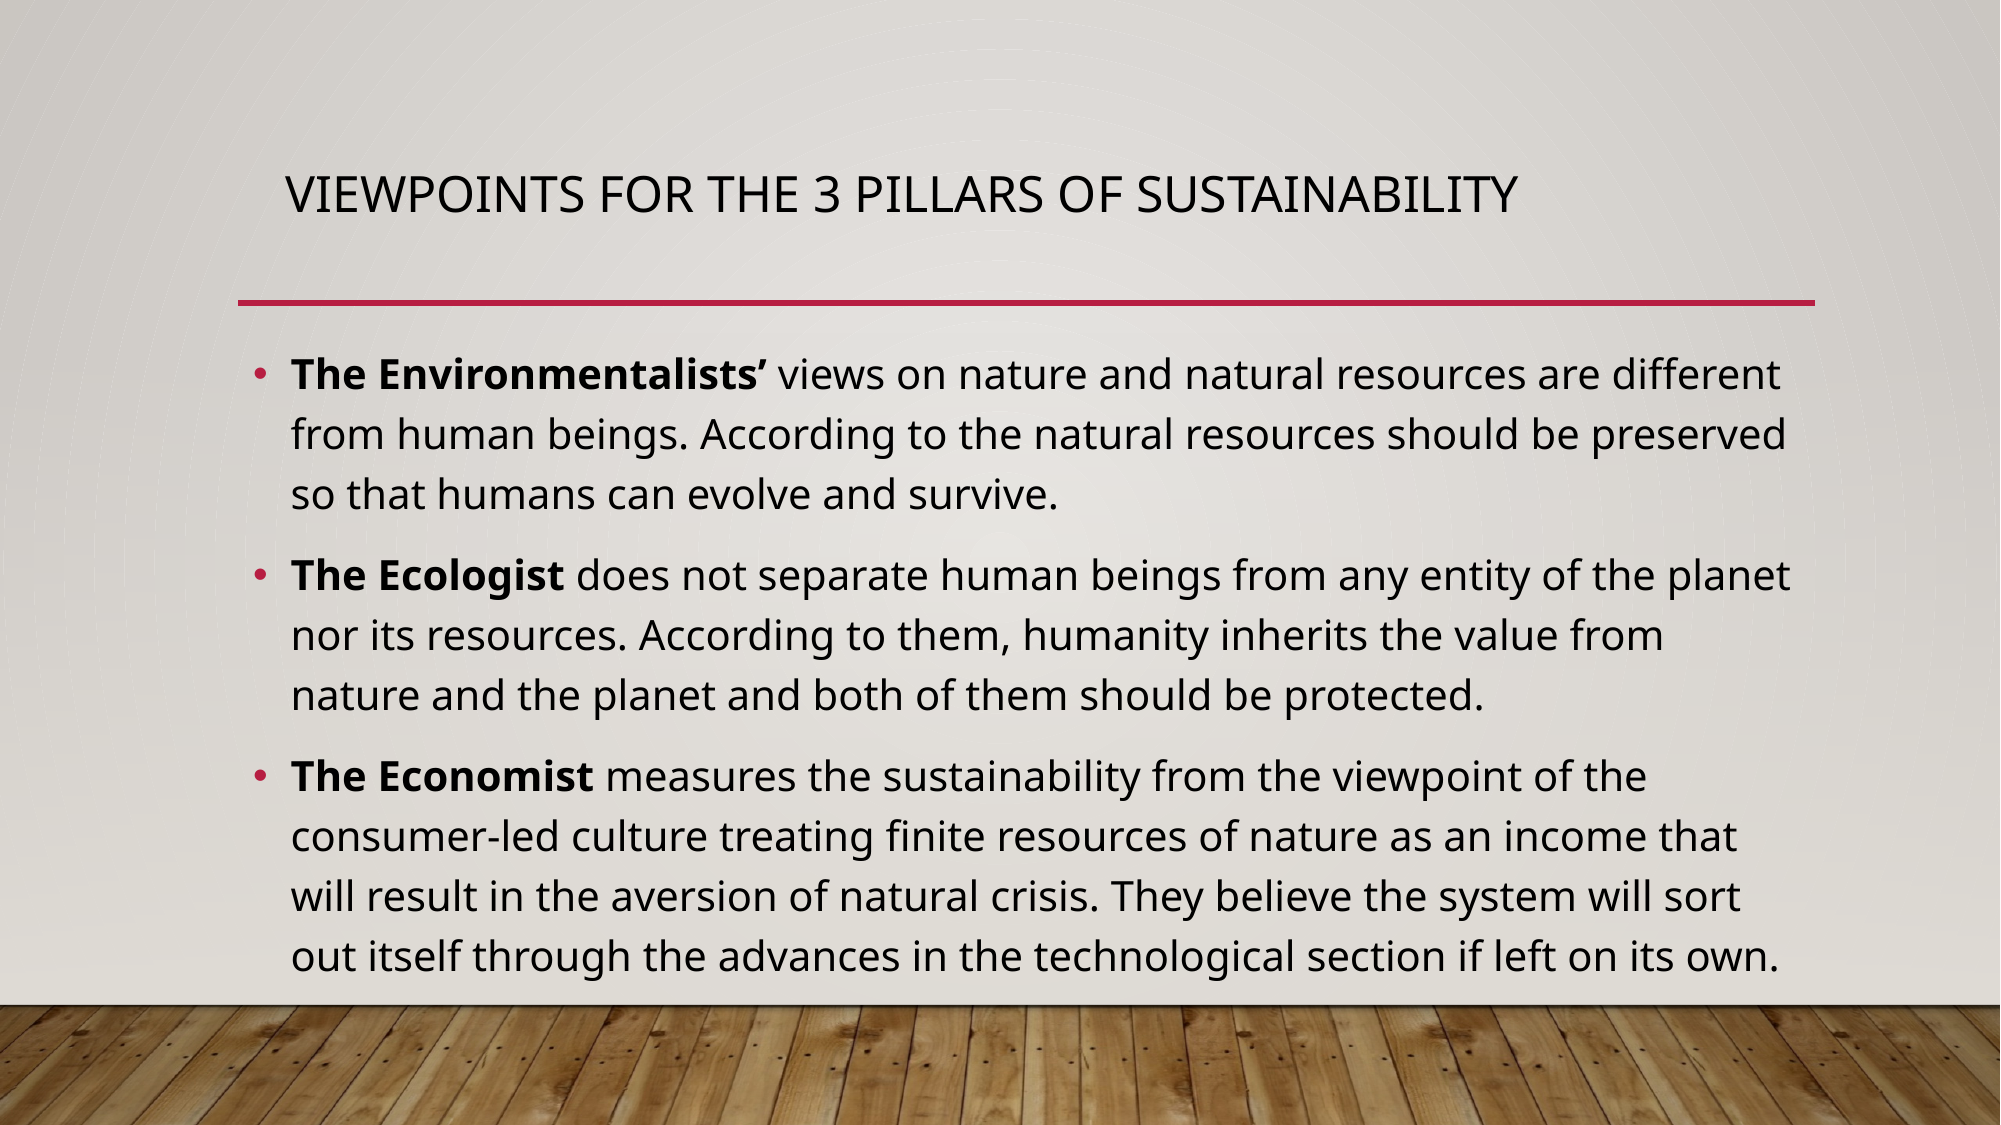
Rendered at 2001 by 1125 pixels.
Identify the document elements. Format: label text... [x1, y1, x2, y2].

picture [0, 1005, 2000, 1125]
list The Environmentalists’ views on nature and natural resources are different from human beings. According to the natural resources should be preserved so that humans can evolve and survive. The Ecologist does not separate human beings from any entity of the planet nor its resources. According to them, humanity inherits the value from nature and the planet and both of them should be protected. The Economist measures the sustainability from the viewpoint of the consumer-led culture treating finite resources of nature as an income that will result in the aversion of natural crisis. They believe the system will sort out itself through the advances in the technological section if left on its own. [238, 330, 1814, 993]
title Viewpoints for the 3 Pillars of Sustainability [270, 161, 1846, 335]
